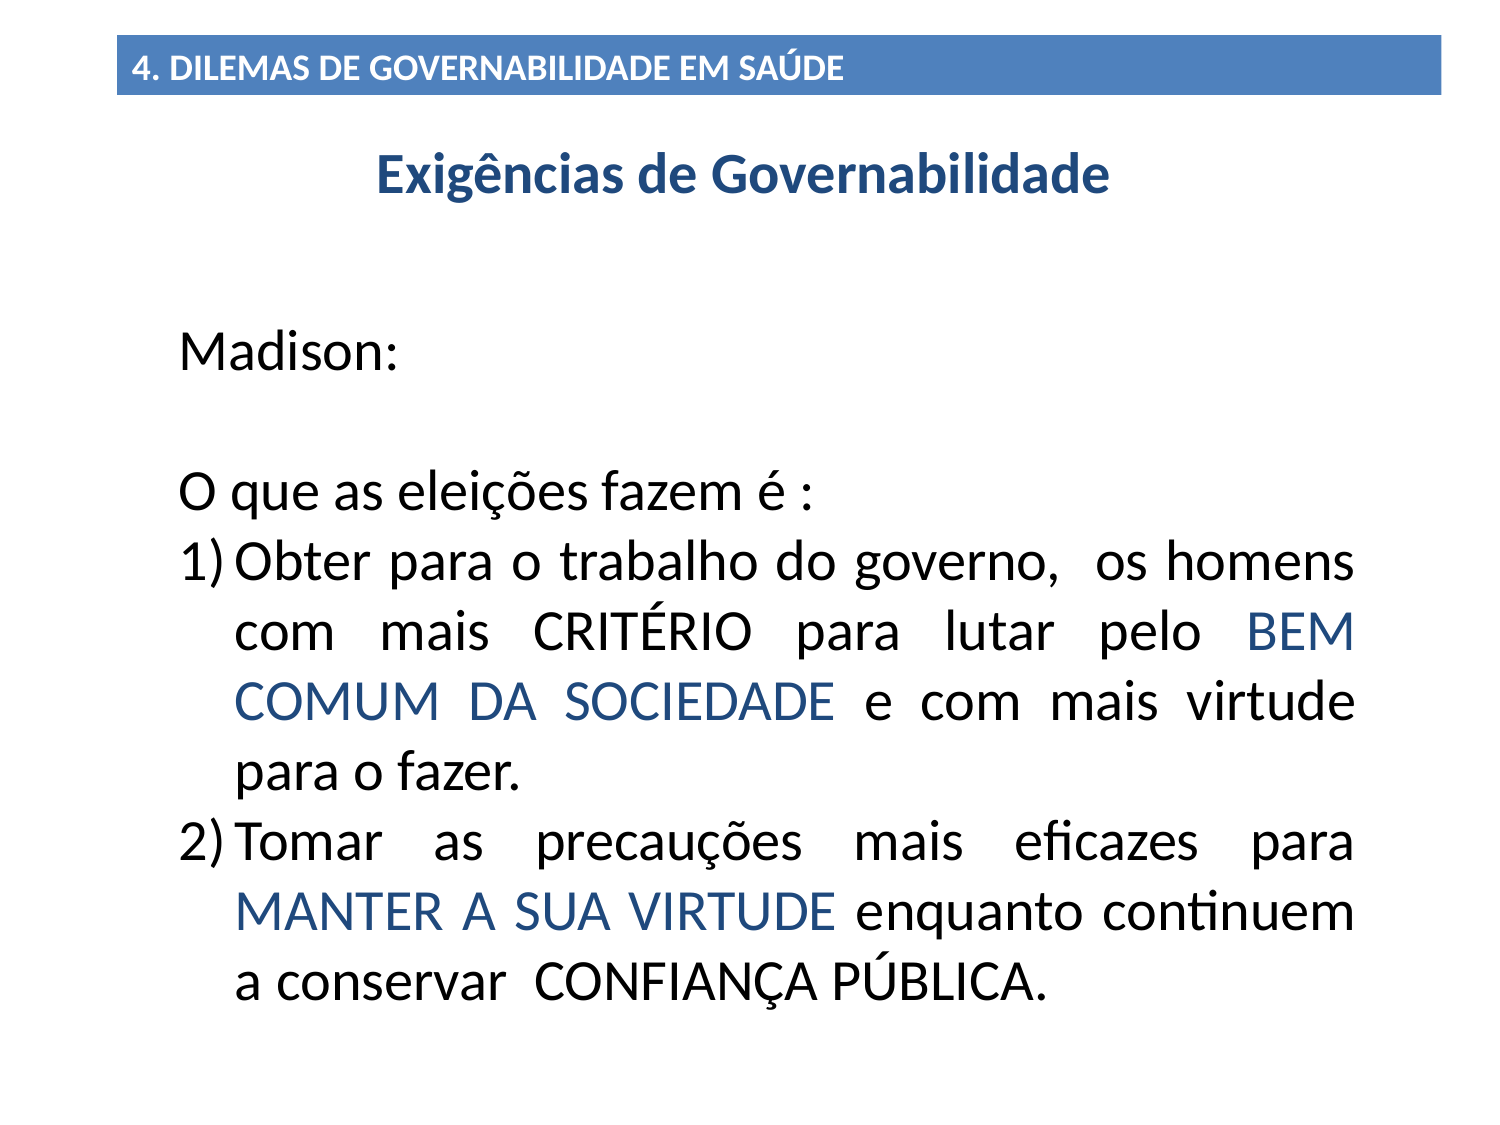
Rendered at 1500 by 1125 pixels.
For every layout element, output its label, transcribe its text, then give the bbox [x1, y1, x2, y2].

text_box Exigências de Governabilidade [46, 117, 1442, 223]
text_box 4. DILEMAS DE GOVERNABILIDADE EM SAÚDE [117, 35, 1442, 95]
text_box [112, 275, 1388, 1000]
text_box Madison: O que as eleições fazem é : Obter para o trabalho do governo, os homens com mais CRITÉRIO para lutar pelo BEM COMUM DA SOCIEDADE e com mais virtude para o fazer. Tomar as precauções mais eficazes para MANTER A SUA VIRTUDE enquanto continuem a conservar CONFIANÇA PÚBLICA. [164, 304, 1372, 1125]
